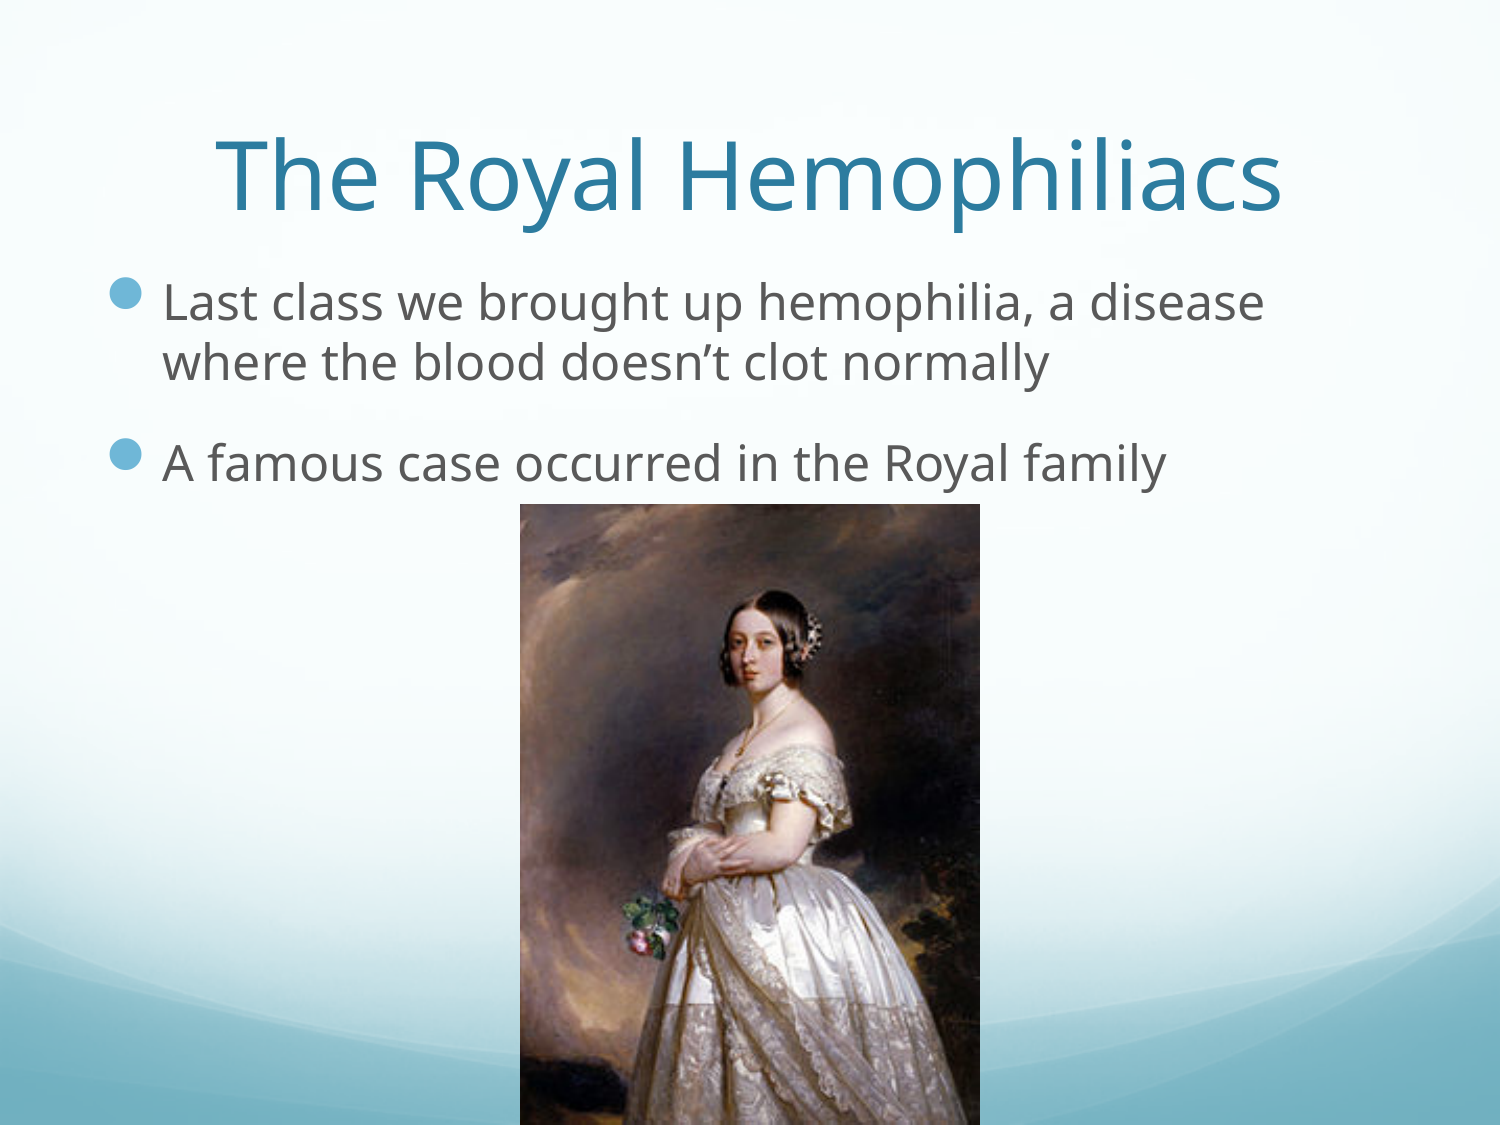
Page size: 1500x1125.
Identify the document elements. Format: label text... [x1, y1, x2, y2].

picture [520, 503, 980, 1125]
list Last class we brought up hemophilia, a disease where the blood doesn’t clot normally A famous case occurred in the Royal family [90, 262, 1410, 975]
title The Royal Hemophiliacs [90, 17, 1410, 237]
